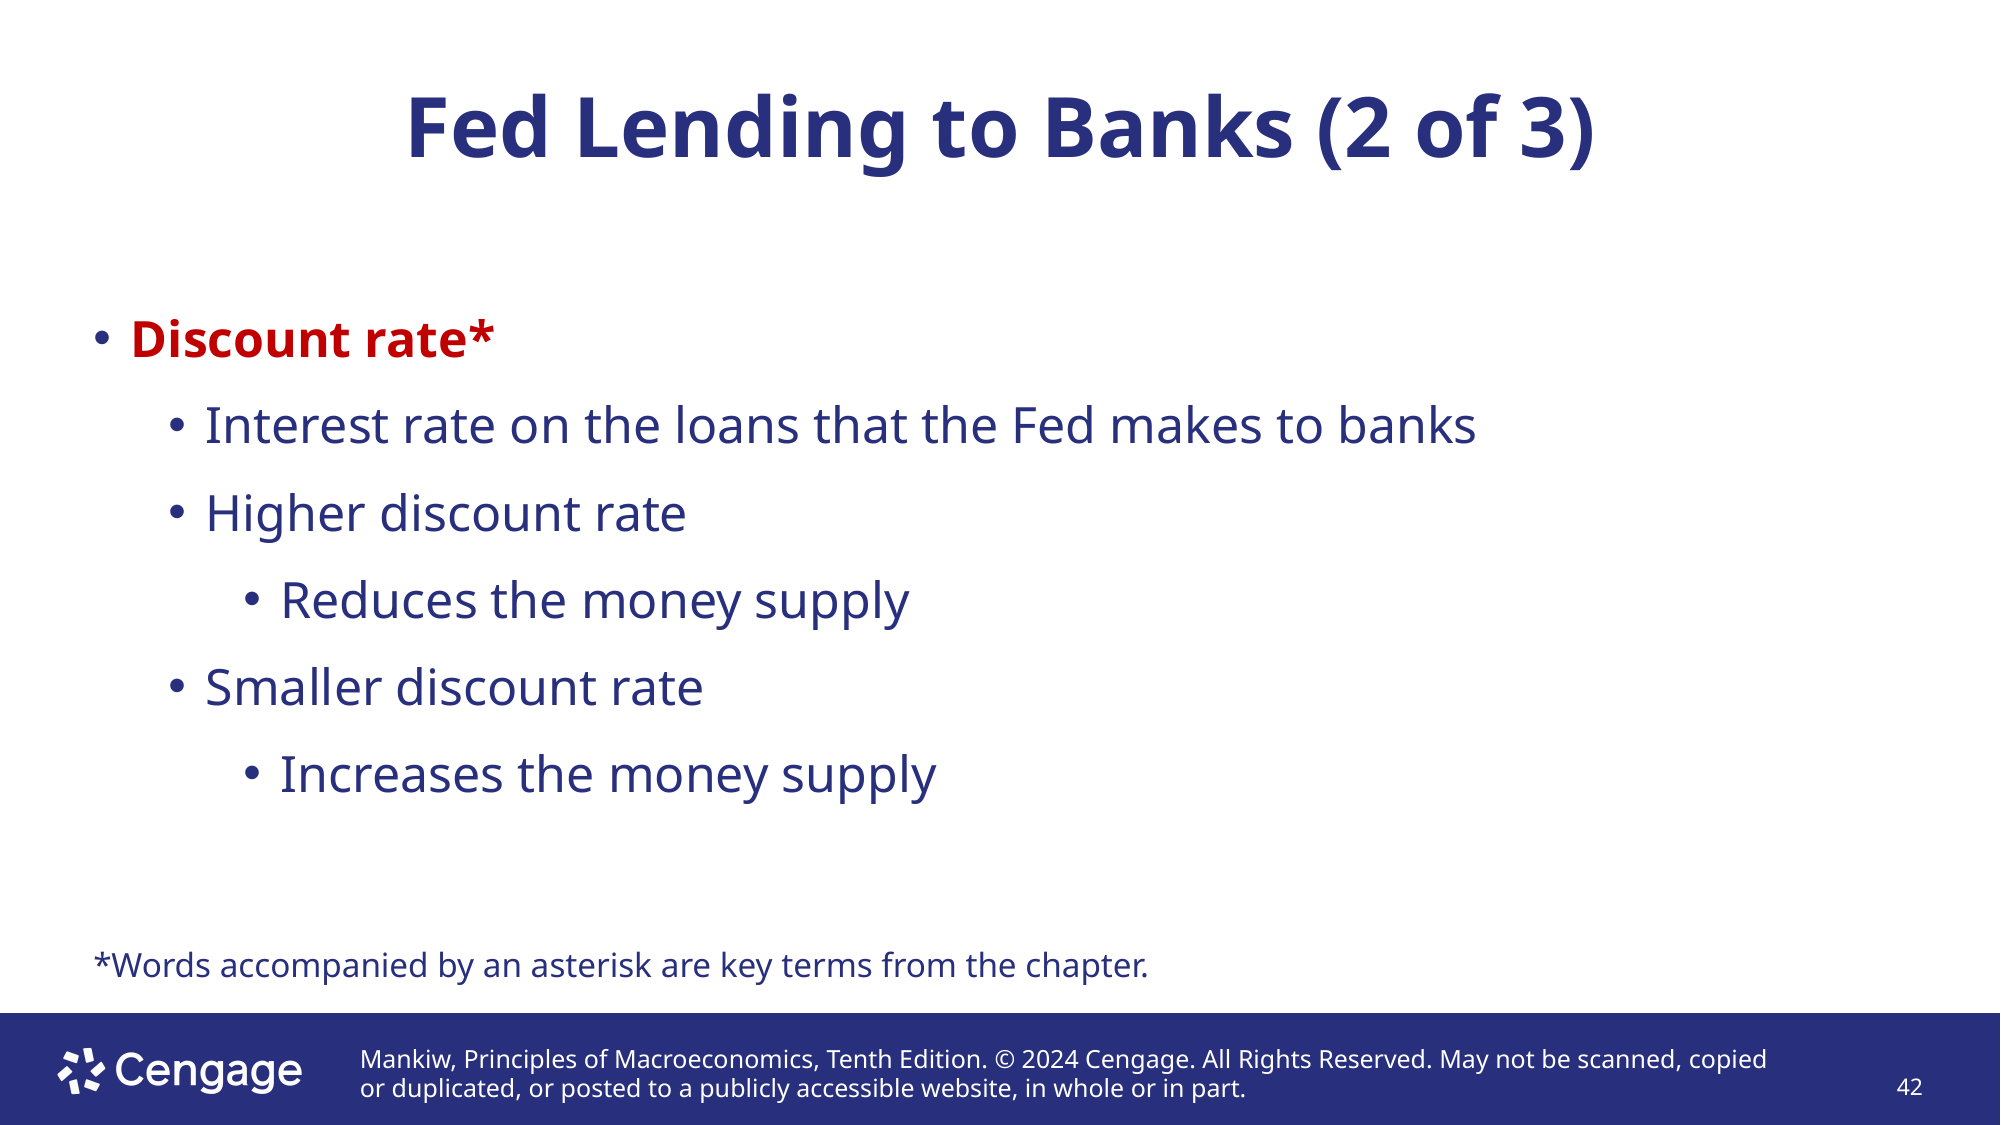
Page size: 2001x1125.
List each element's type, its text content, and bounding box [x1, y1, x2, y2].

title Fed Lending to Banks (2 of 3) [78, 77, 1923, 278]
list Discount rate* Interest rate on the loans that the Fed makes to banks Higher discount rate Reduces the money supply Smaller discount rate Increases the money supply *Words accompanied by an asterisk are key terms from the chapter. [78, 299, 1923, 1014]
picture [30, 1020, 329, 1122]
